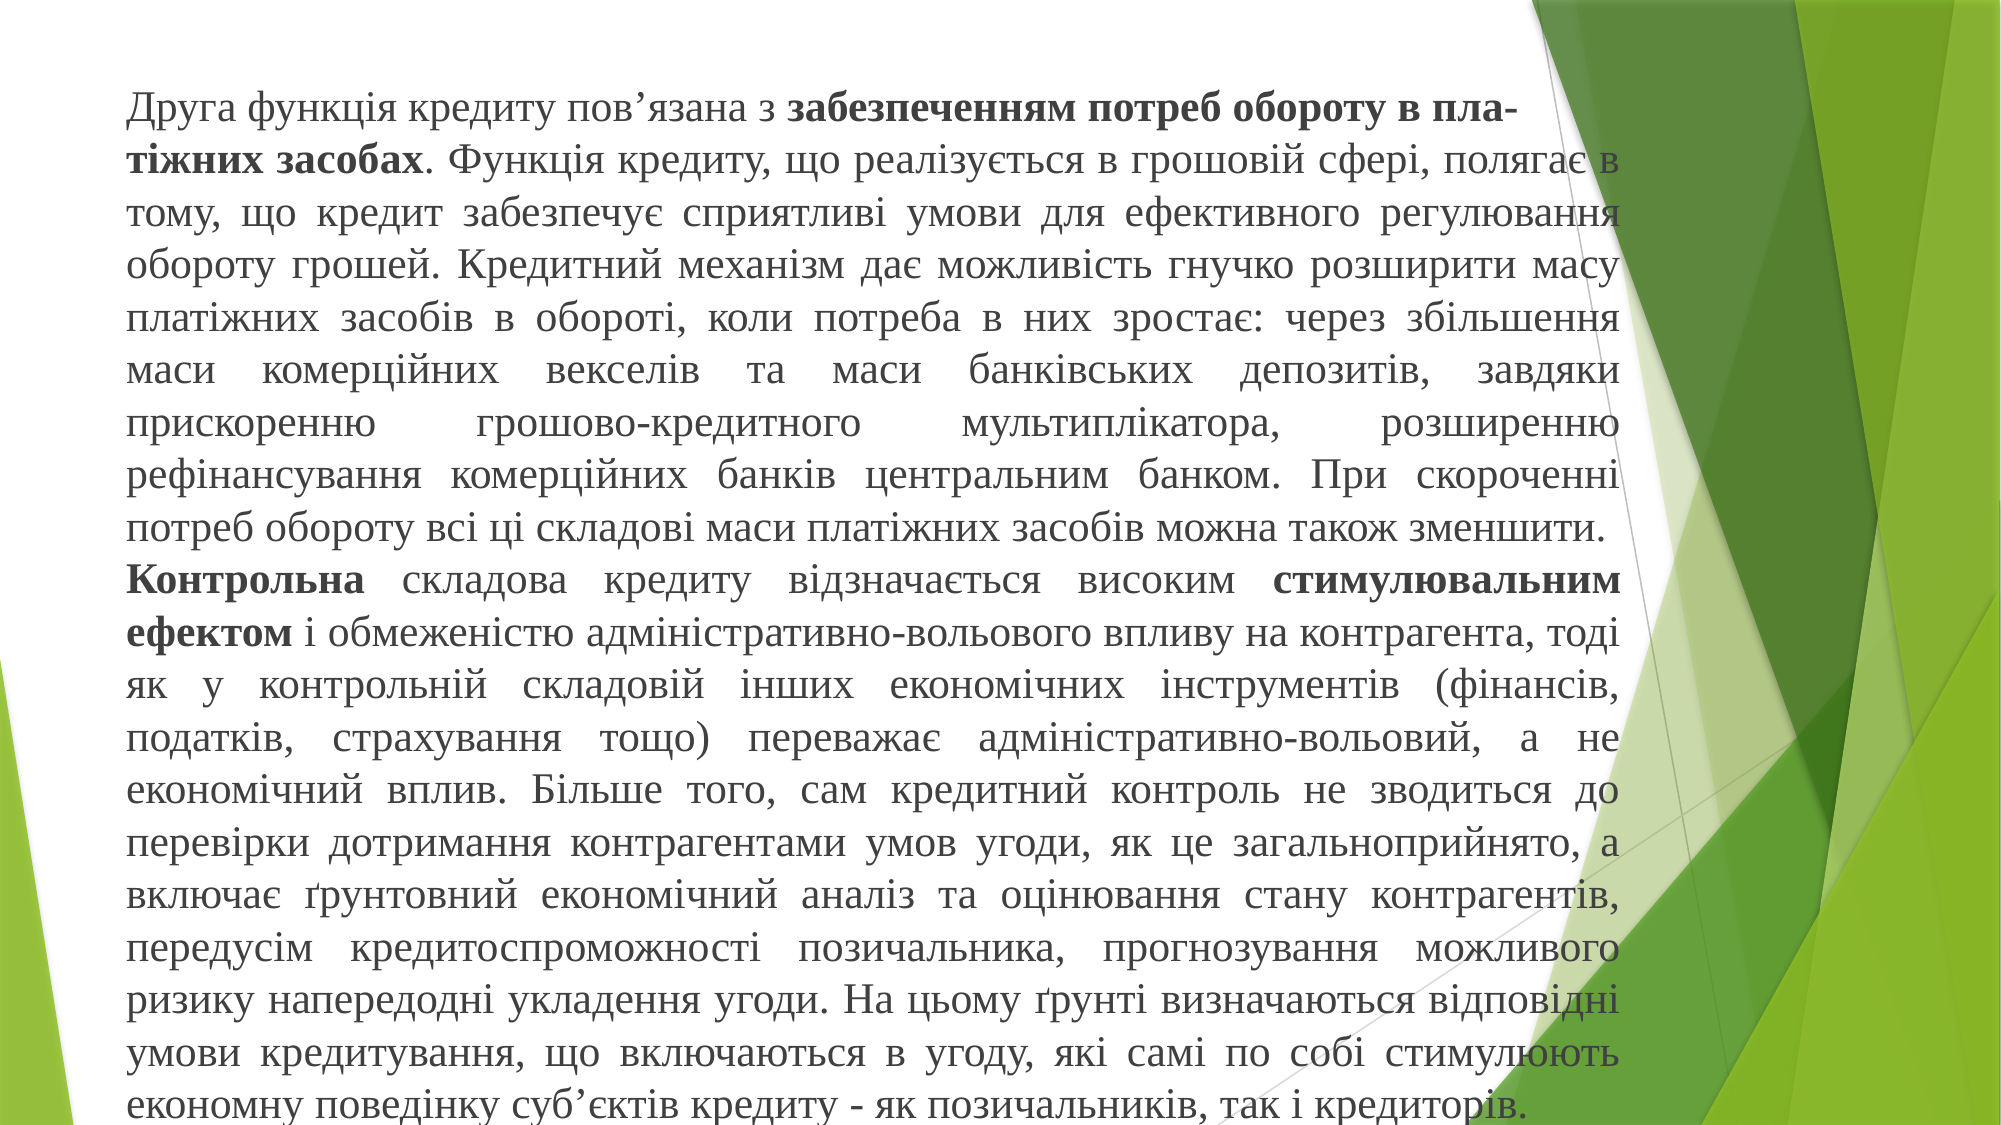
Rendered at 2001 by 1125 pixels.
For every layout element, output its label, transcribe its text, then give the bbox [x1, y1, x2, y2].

list Друга функція кредиту пов’язана з забезпеченням потреб обороту в пла- тіжних засобах. Функція кредиту, що реалізується в грошовій сфері, полягає в тому, що кредит забезпечує сприятливі умови для ефективного регулювання обороту грошей. Кредитний механізм дає можливість гнучко розширити масу платіжних засобів в обороті, коли потреба в них зростає: через збільшення маси комерційних векселів та маси банківських депозитів, завдяки прискоренню грошово-кредитного мультиплікатора, розширенню рефінансування комерційних банків центральним банком. При скороченні потреб обороту всі ці складові маси платіжних засобів можна також зменшити. Контрольна складова кредиту відзначається високим стимулювальним ефектом і обмеженістю адміністративно-вольового впливу на контрагента, тоді як у контрольній складовій інших економічних інструментів (фінансів, податків, страхування тощо) переважає адміністративно-вольовий, а не економічний вплив. Більше того, сам кредитний контроль не зводиться до перевірки дотримання контрагентами умов угоди, як це загальноприйнято, а включає ґрунтовний економічний аналіз та оцінювання стану контрагентів, передусім кредитоспроможності позичальника, прогнозування можливого ризику напередодні укладення угоди. На цьому ґрунті визначаються відповідні умови кредитування, що включаються в угоду, які самі по собі стимулюють економну поведінку суб’єктів кредиту - як позичальників, так і кредиторів. [111, 69, 1637, 1053]
